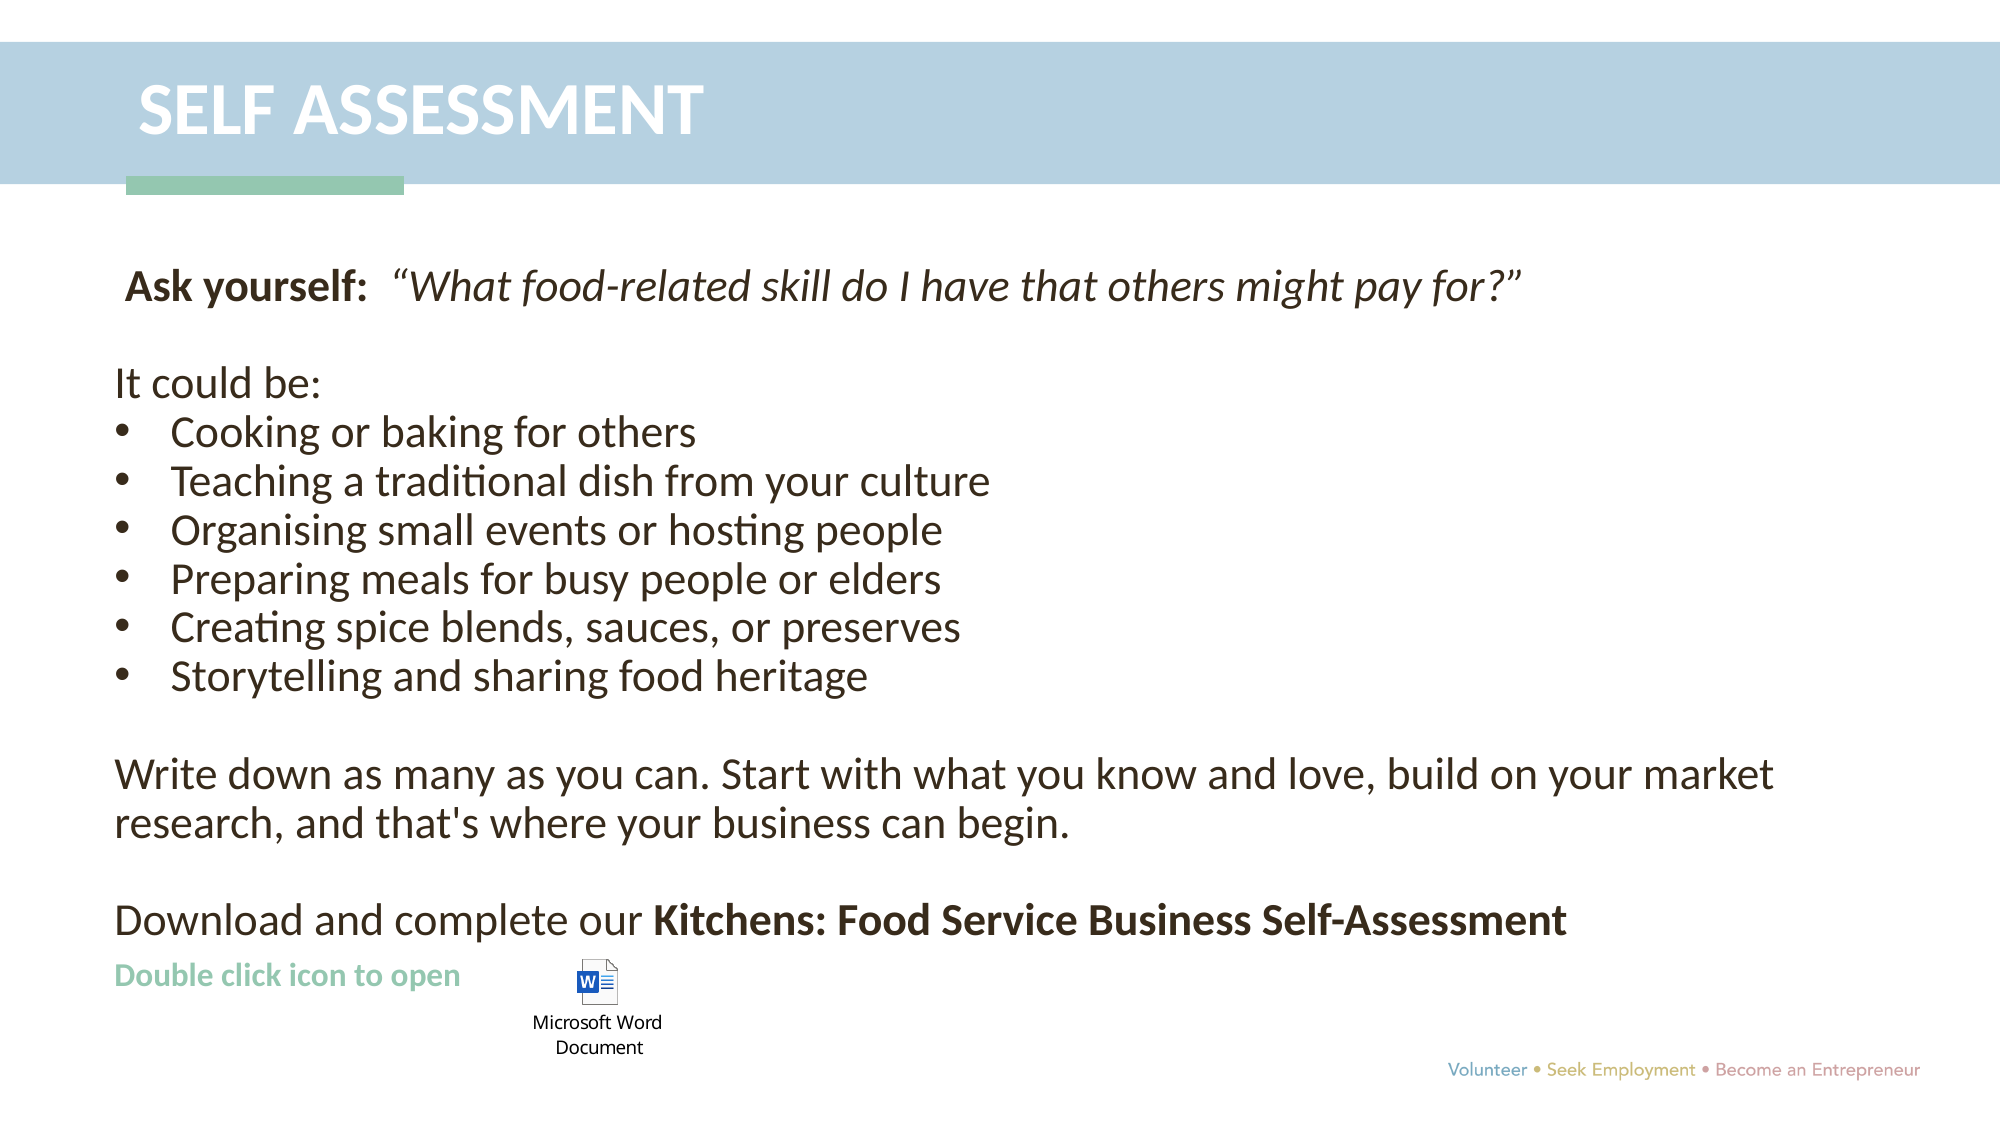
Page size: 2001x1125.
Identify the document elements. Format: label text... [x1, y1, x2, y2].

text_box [524, 956, 675, 1085]
list SELF ASSESSMENT [123, 51, 1913, 170]
list Ask yourself: “What food-related skill do I have that others might pay for?” It could be: Cooking or baking for others Teaching a traditional dish from your culture Organising small events or hosting people Preparing meals for busy people or elders Creating spice blends, sauces, or preserves Storytelling and sharing food heritage Write down as many as you can. Start with what you know and love, build on your market research, and that's where your business can begin. Download and complete our Kitchens: Food Service Business Self-Assessment Double click icon to open [99, 254, 1864, 1021]
picture [1418, 1046, 1971, 1103]
